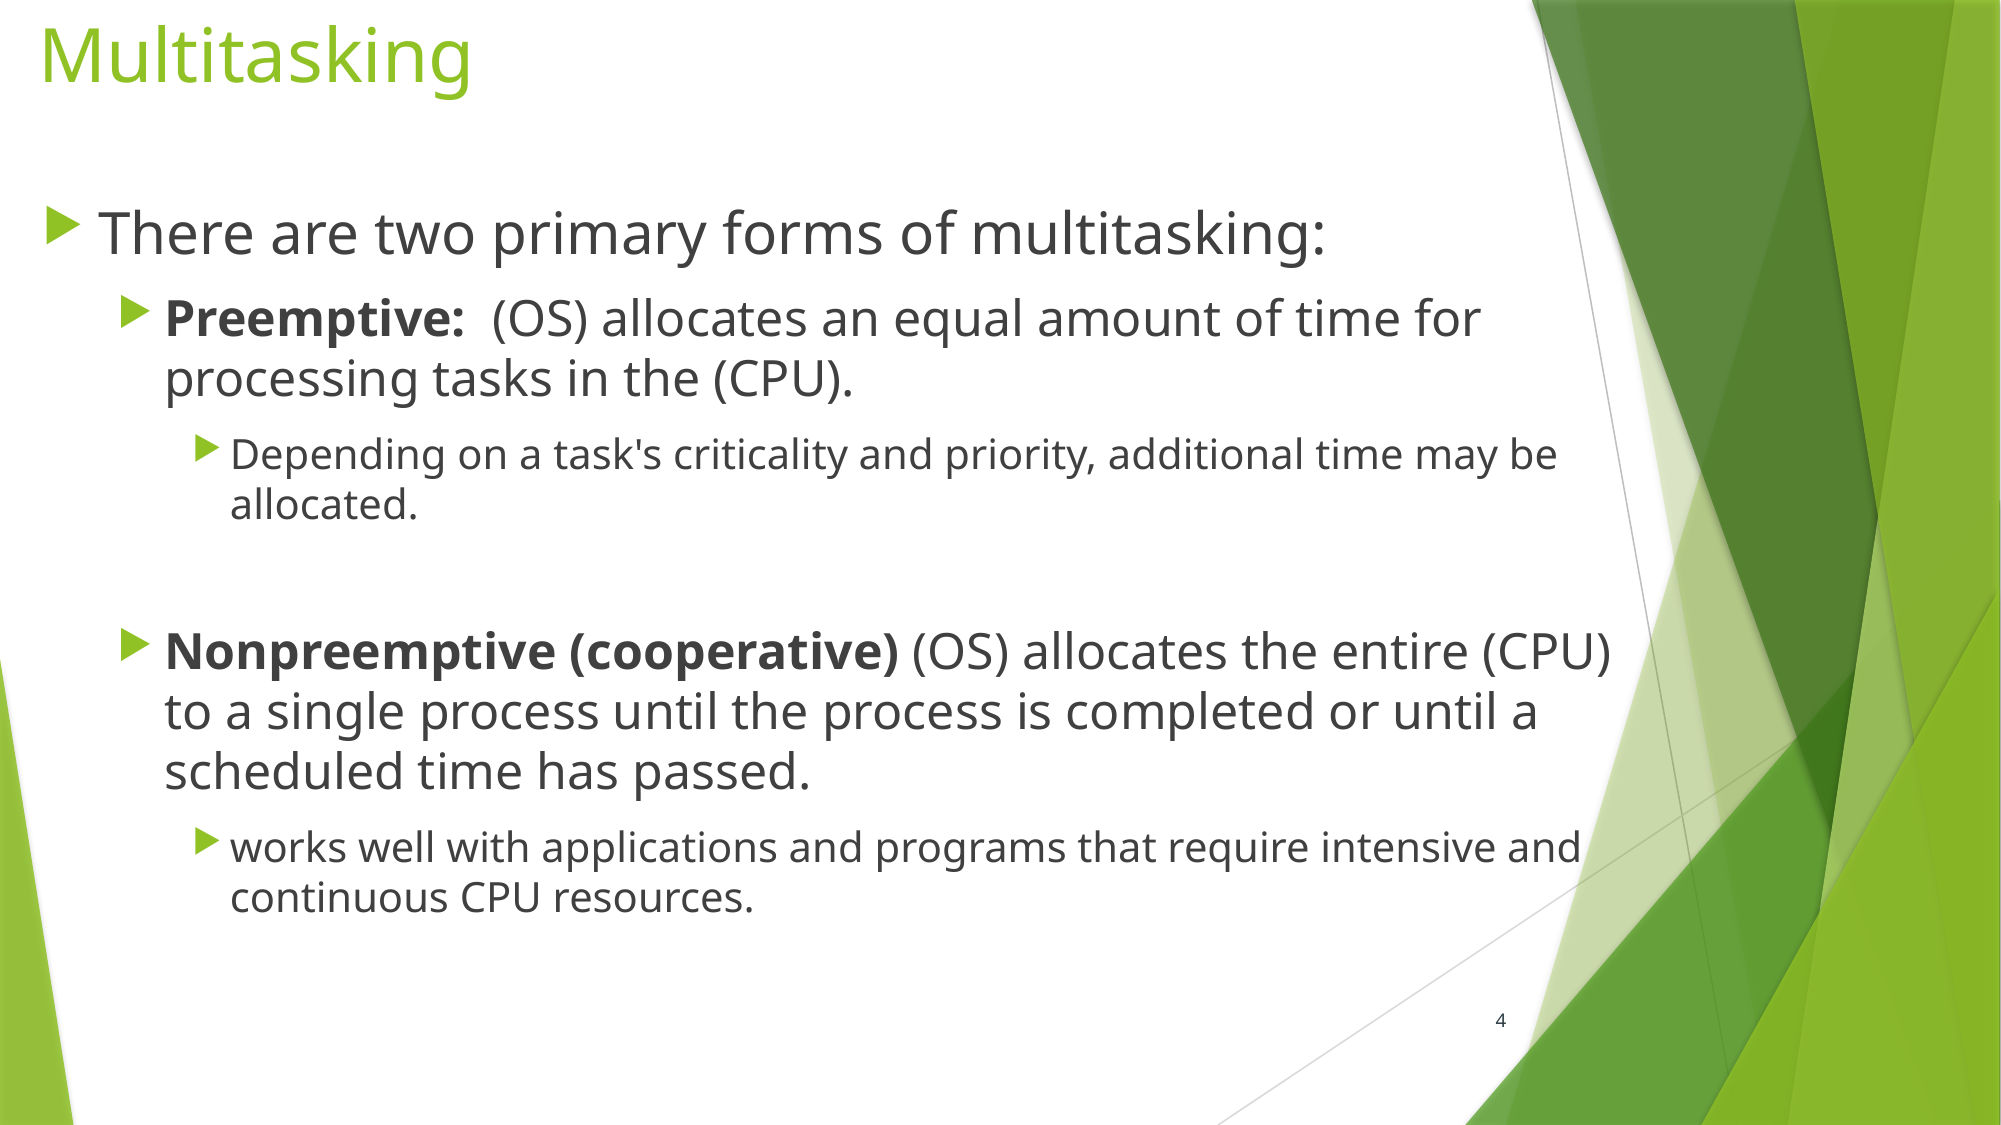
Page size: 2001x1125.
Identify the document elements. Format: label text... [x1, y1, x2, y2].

slide_number 4 [1409, 991, 1522, 1051]
title Multitasking [23, 0, 1374, 163]
list There are two primary forms of multitasking: Preemptive: (OS) allocates an equal amount of time for processing tasks in the (CPU). Depending on a task's criticality and priority, additional time may be allocated. Nonpreemptive (cooperative) (OS) allocates the entire (CPU) to a single process until the process is completed or until a scheduled time has passed. works well with applications and programs that require intensive and continuous CPU resources. [27, 188, 1642, 999]
